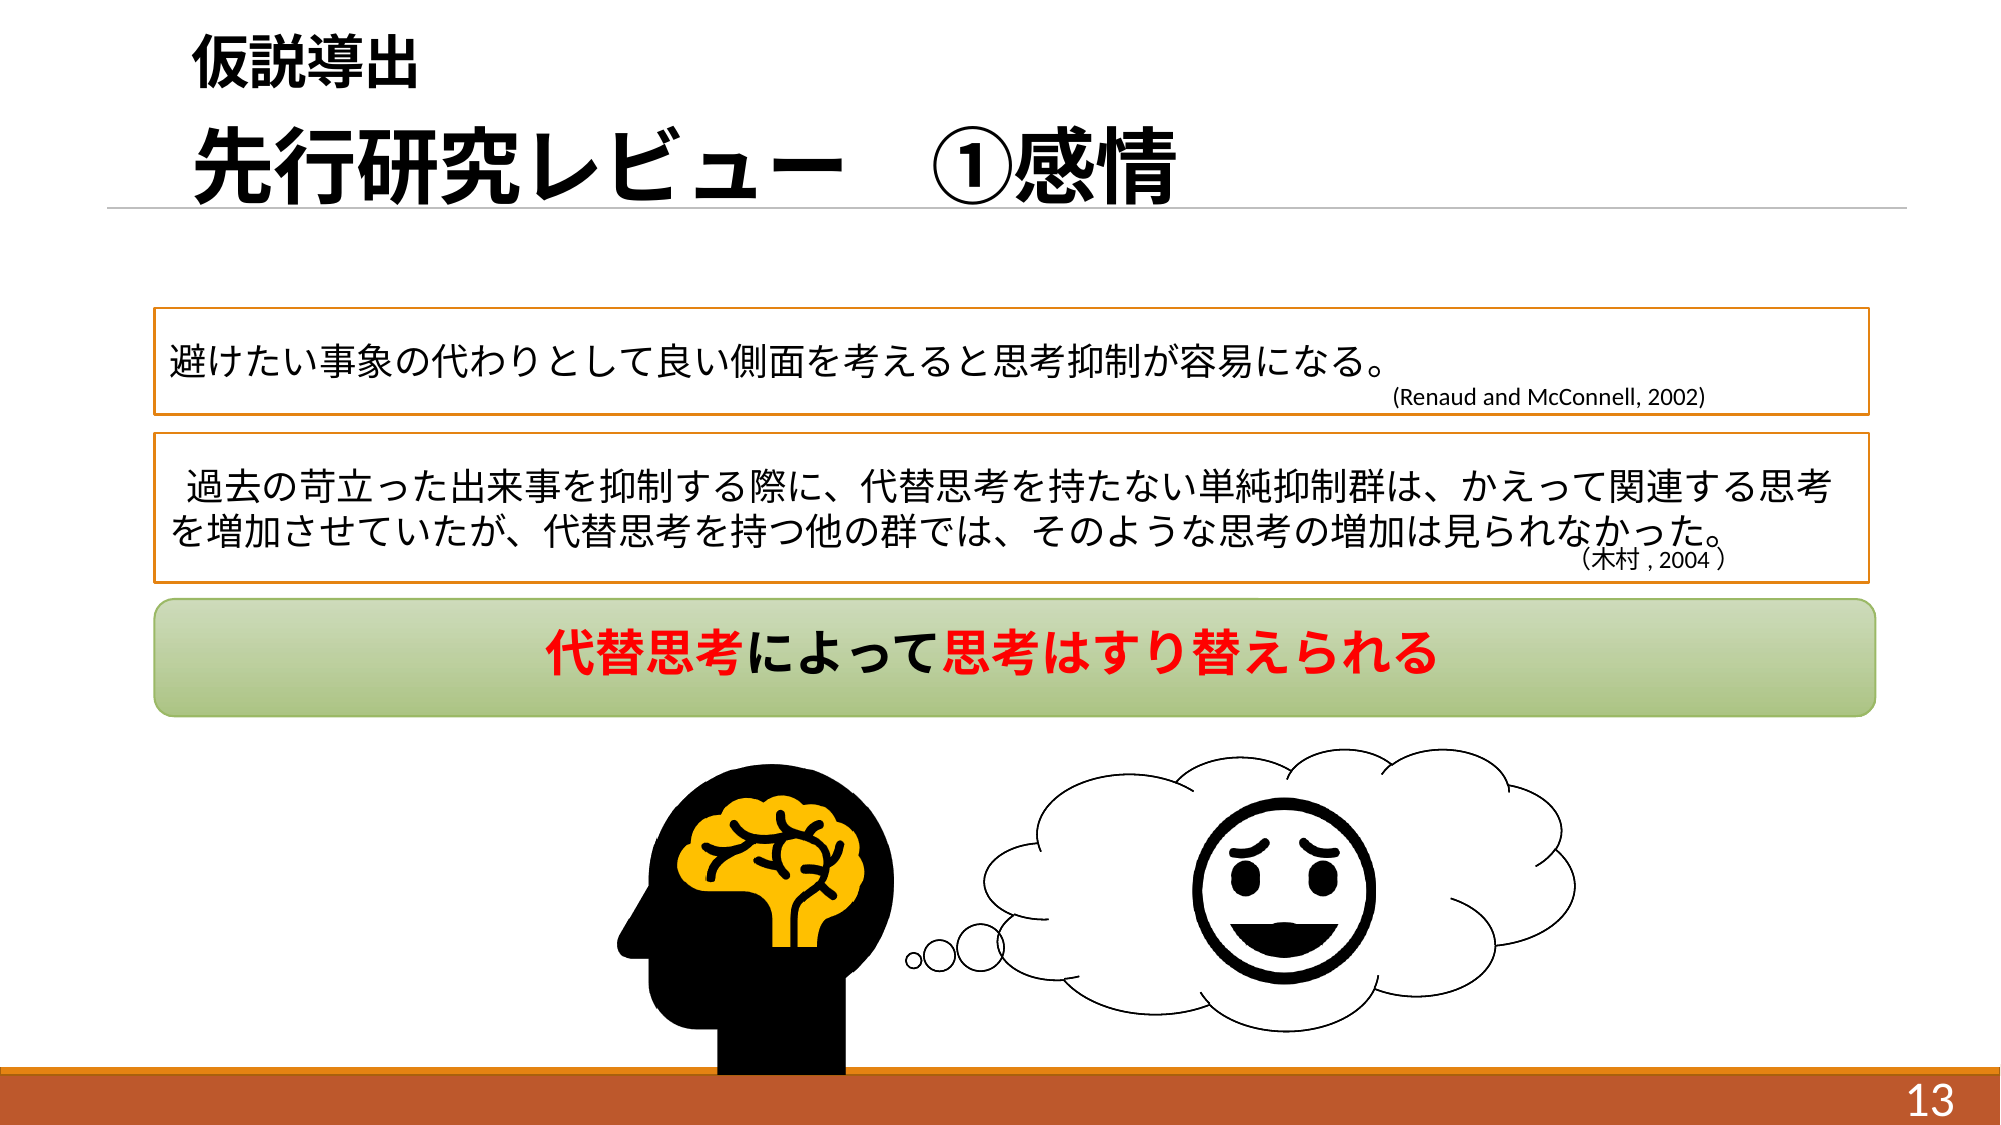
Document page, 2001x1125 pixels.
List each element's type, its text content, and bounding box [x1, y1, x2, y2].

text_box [984, 748, 1576, 1031]
title 仮説導出 先行研究レビュー ①感情 [176, 0, 1827, 222]
slide_number 13 [1754, 1067, 1970, 1125]
picture [559, 731, 952, 1106]
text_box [153, 432, 1870, 584]
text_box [153, 598, 1876, 741]
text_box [153, 307, 1948, 416]
